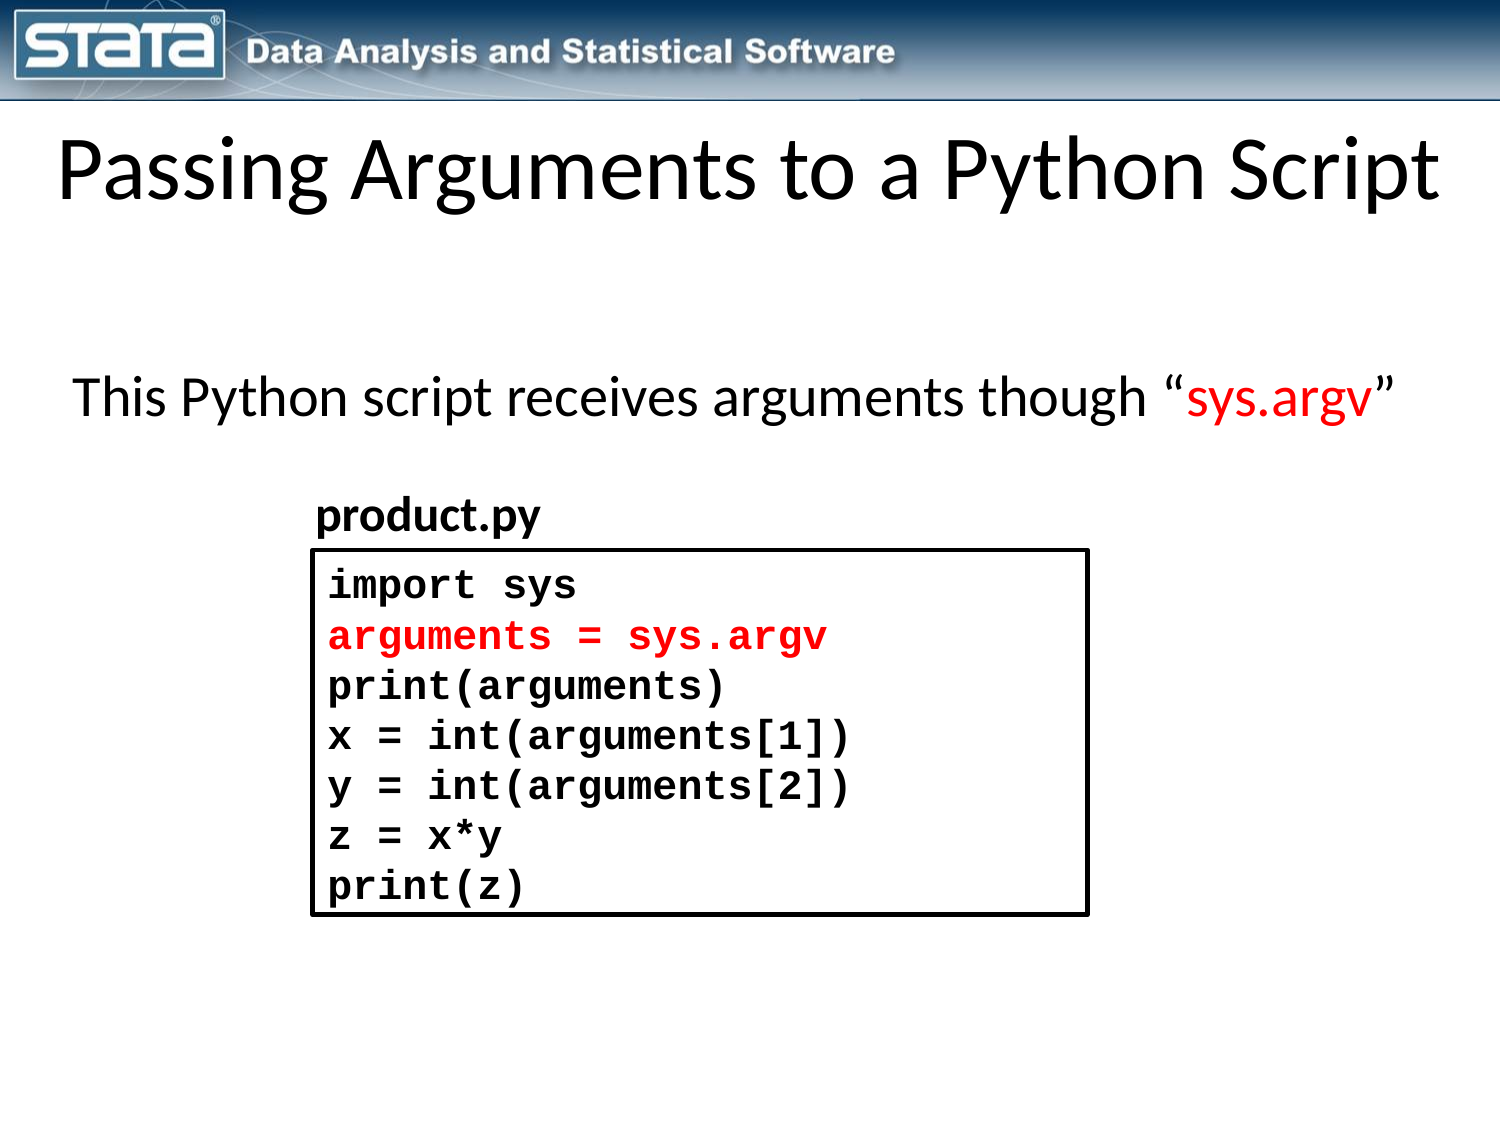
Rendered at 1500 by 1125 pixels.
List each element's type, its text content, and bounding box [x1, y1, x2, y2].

text_box product.py [300, 474, 557, 550]
text_box import sys arguments = sys.argv print(arguments) x = int(arguments[1]) y = int(arguments[2]) z = x*y print(z) [312, 549, 1088, 915]
title Passing Arguments to a Python Script [0, 99, 1500, 225]
text_box This Python script receives arguments though “sys.argv” [57, 351, 1413, 436]
picture [0, 0, 1500, 99]
